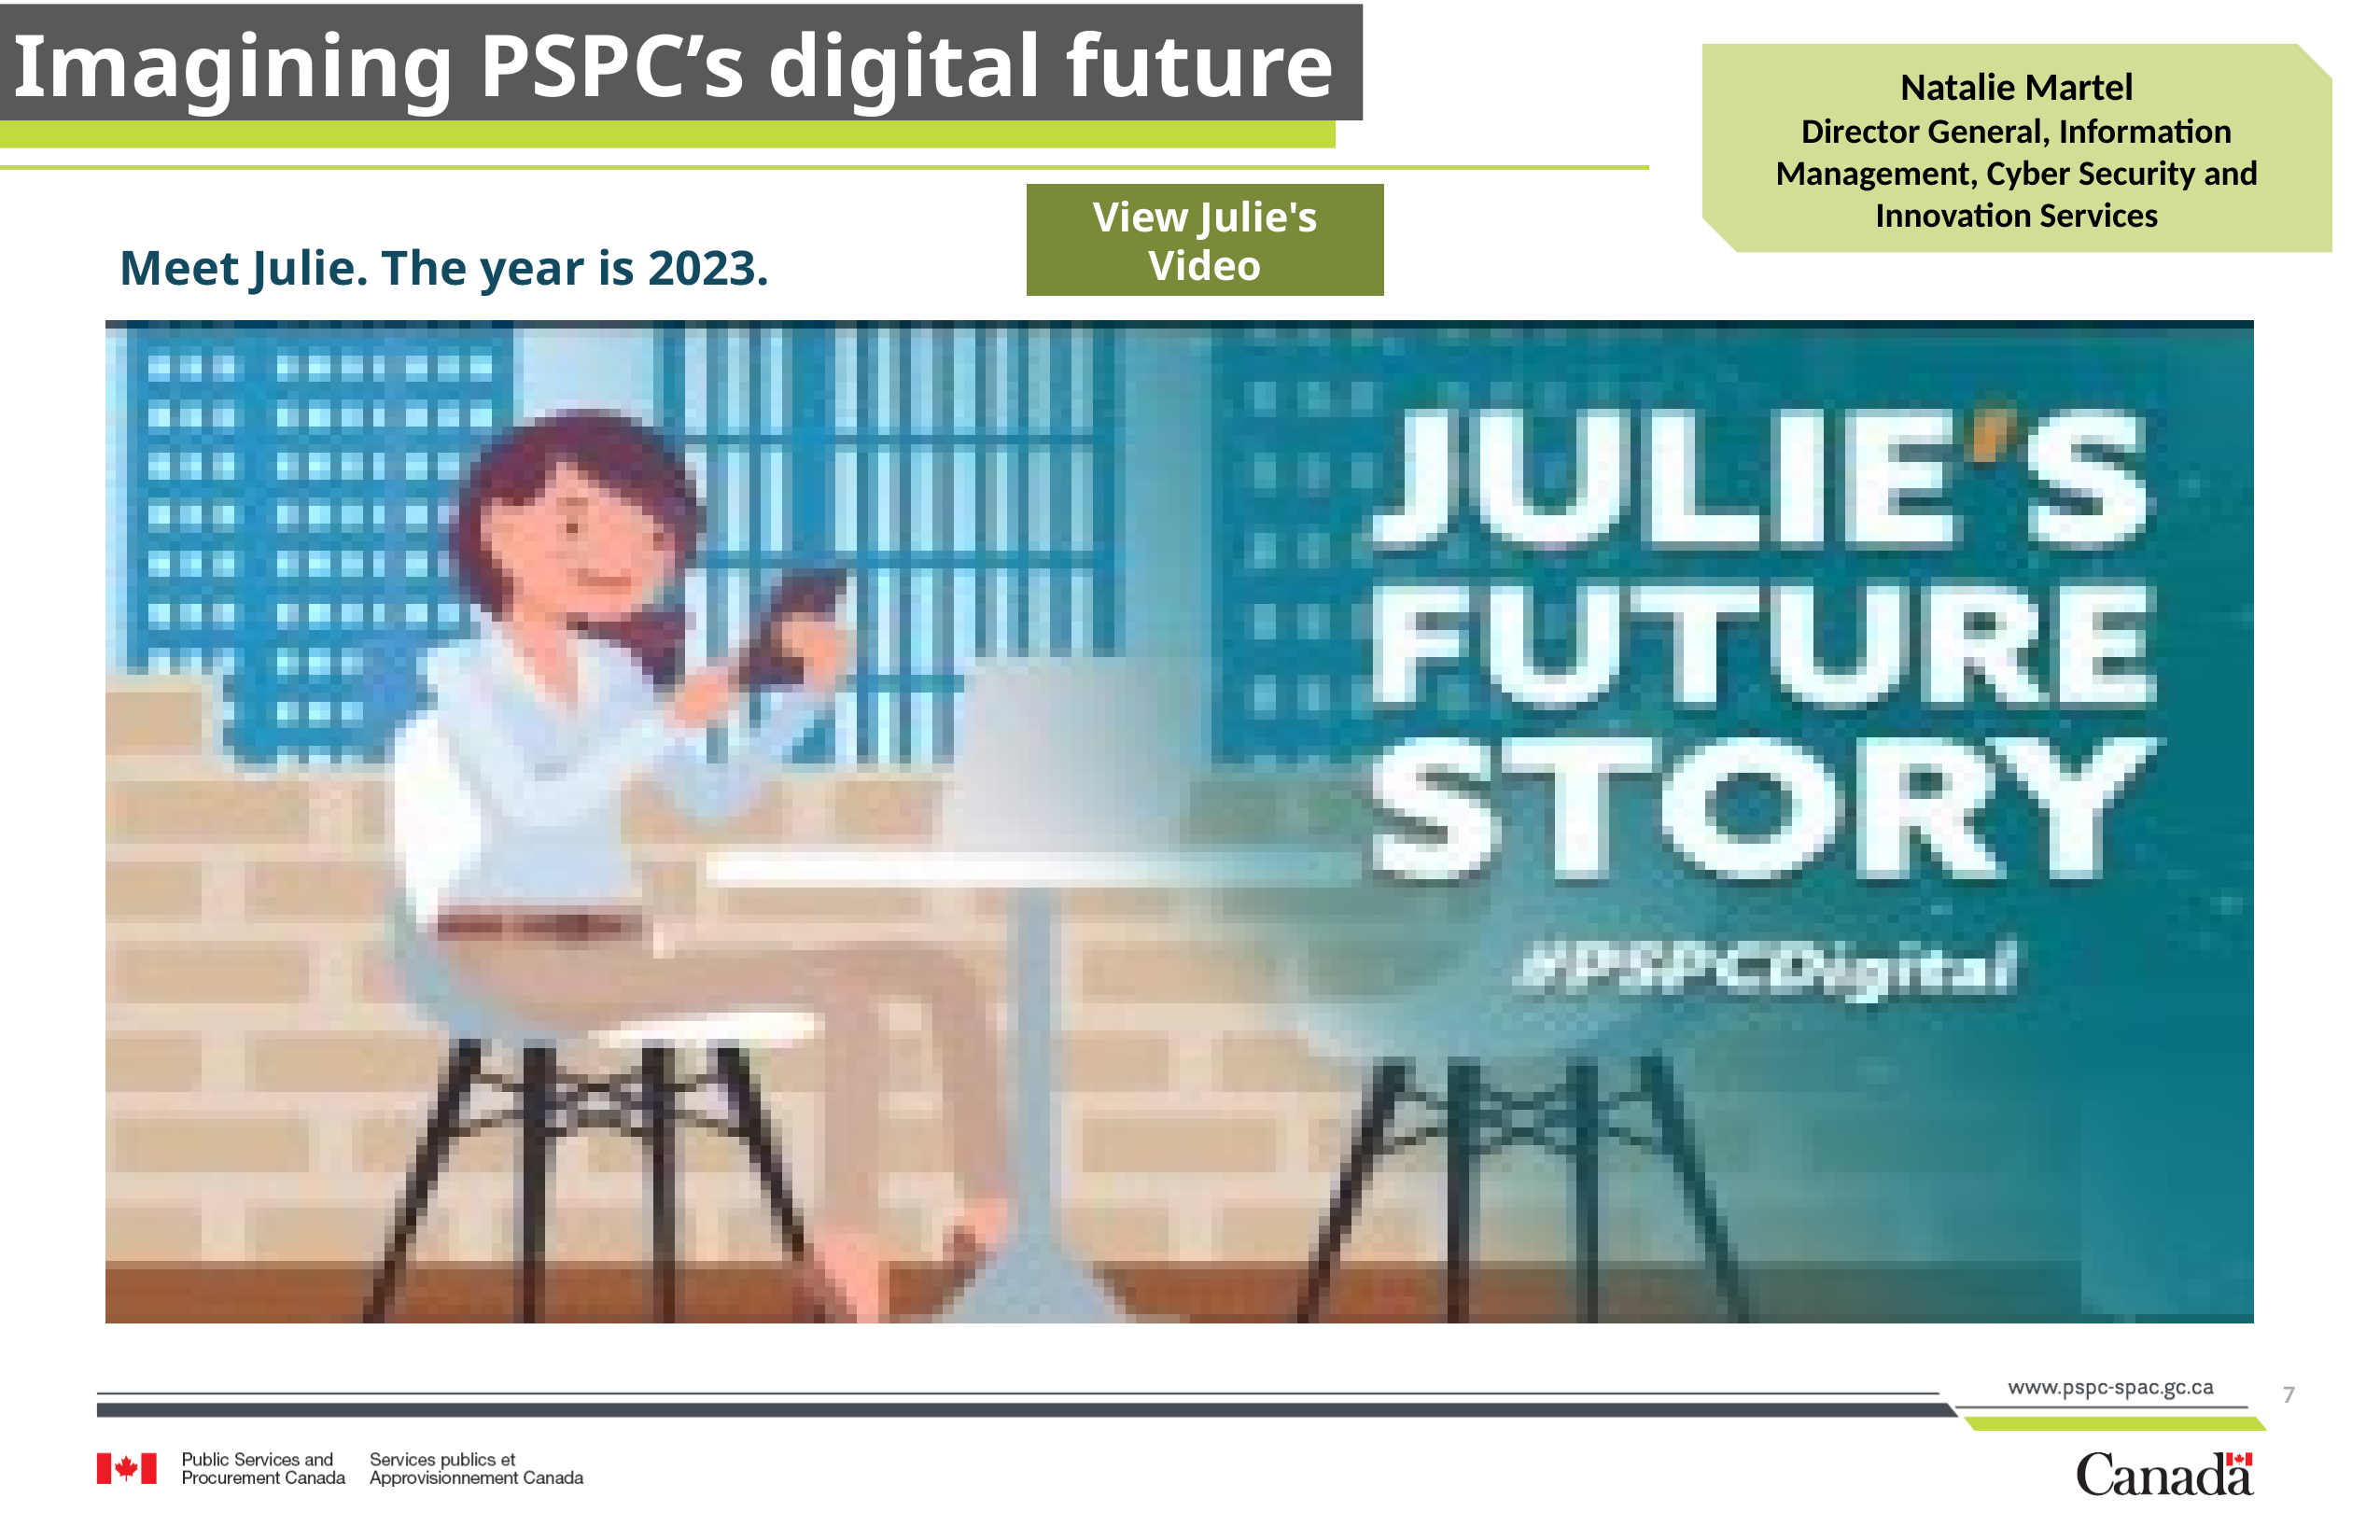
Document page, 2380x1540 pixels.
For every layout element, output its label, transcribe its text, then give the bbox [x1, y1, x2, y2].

picture [96, 1441, 624, 1487]
picture [2026, 1452, 2255, 1498]
picture [96, 1382, 2267, 1431]
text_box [105, 320, 2254, 1324]
text_box View Julie's Video [1028, 185, 1383, 295]
text_box Imagining PSPC’s digital future [0, 4, 1364, 120]
text_box Meet Julie. The year is 2023. [105, 216, 1231, 305]
text_box [0, 120, 1337, 148]
text_box Natalie Martel Director General, Information Management, Cyber Security and Innovation Services [1701, 44, 2332, 253]
